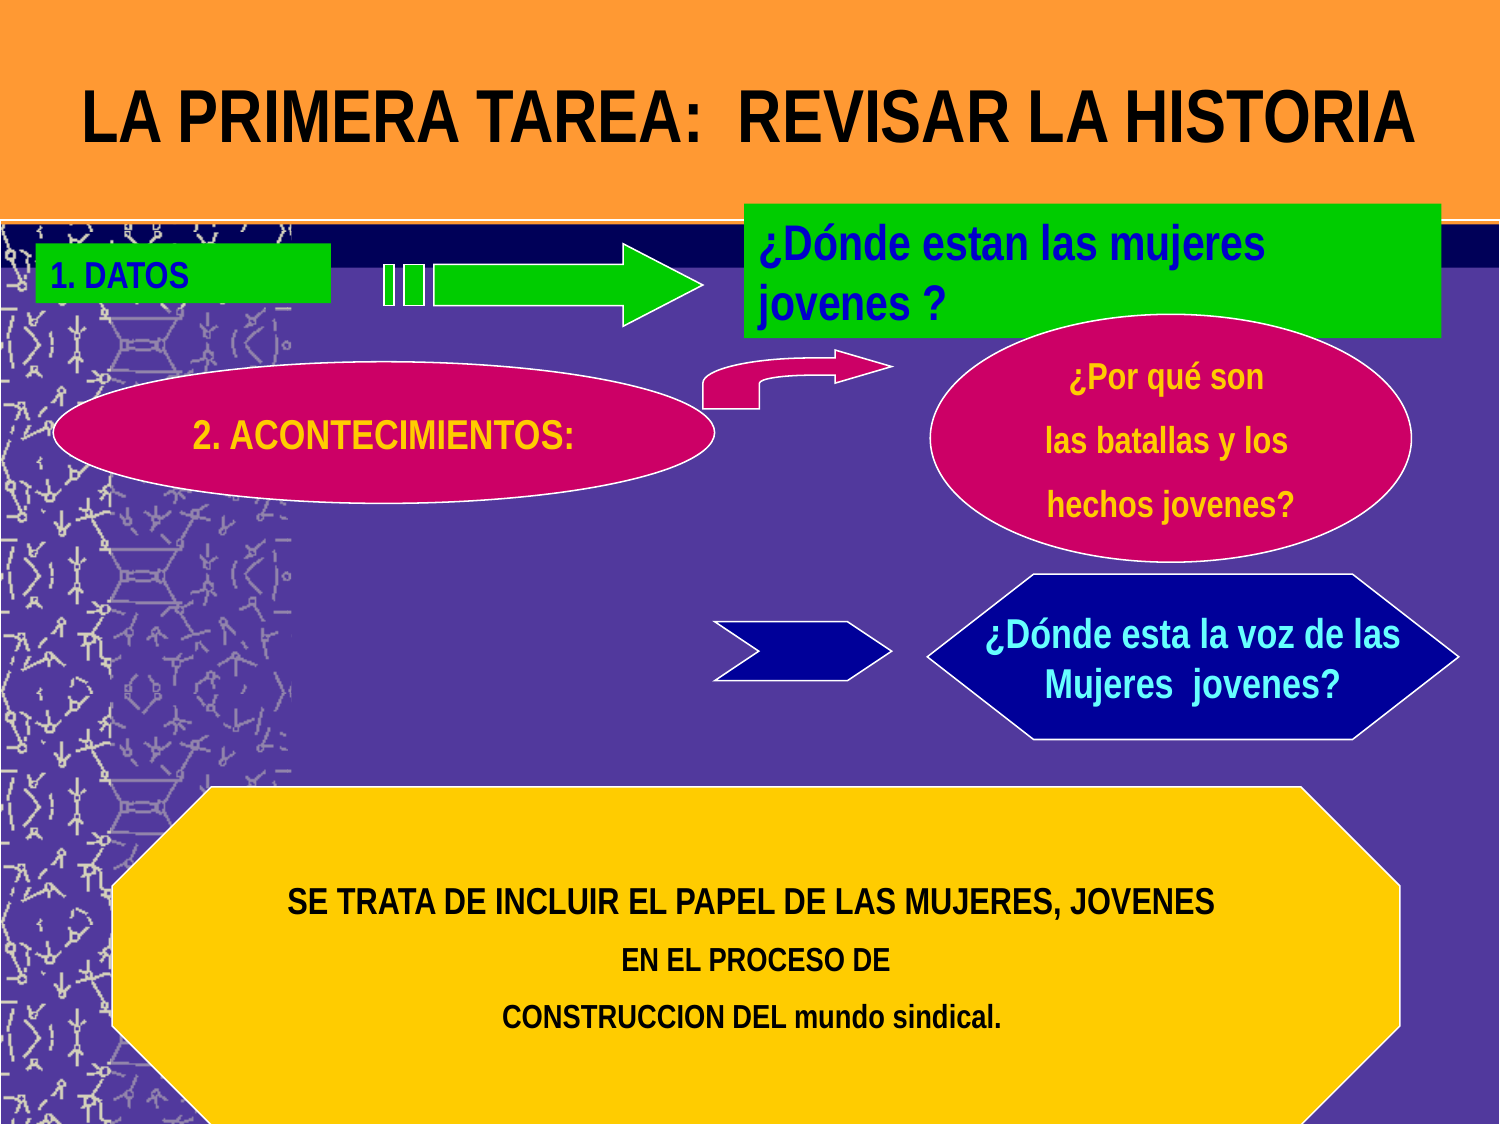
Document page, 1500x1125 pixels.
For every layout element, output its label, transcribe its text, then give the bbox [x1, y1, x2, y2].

text_box 2. ACONTECIMIENTOS: [53, 361, 715, 504]
text_box [384, 264, 394, 306]
text_box 1. DATOS [35, 243, 331, 304]
text_box [403, 264, 424, 306]
text_box LA PRIMERA TAREA: REVISAR LA HISTORIA [0, 0, 1500, 219]
text_box ¿Dónde estan las mujeres jovenes ? [744, 203, 1442, 339]
text_box ¿Por qué son las batallas y los hechos jovenes? [930, 314, 1412, 563]
text_box [0, 219, 1500, 1125]
text_box [714, 621, 892, 681]
text_box SE TRATA DE INCLUIR EL PAPEL DE LAS MUJERES, JOVENES EN EL PROCESO DE CONSTRUCCION DEL mundo sindical. [112, 786, 1400, 1125]
text_box [702, 350, 892, 409]
text_box [433, 243, 703, 327]
text_box ¿Dónde esta la voz de las Mujeres jovenes? [927, 574, 1459, 740]
